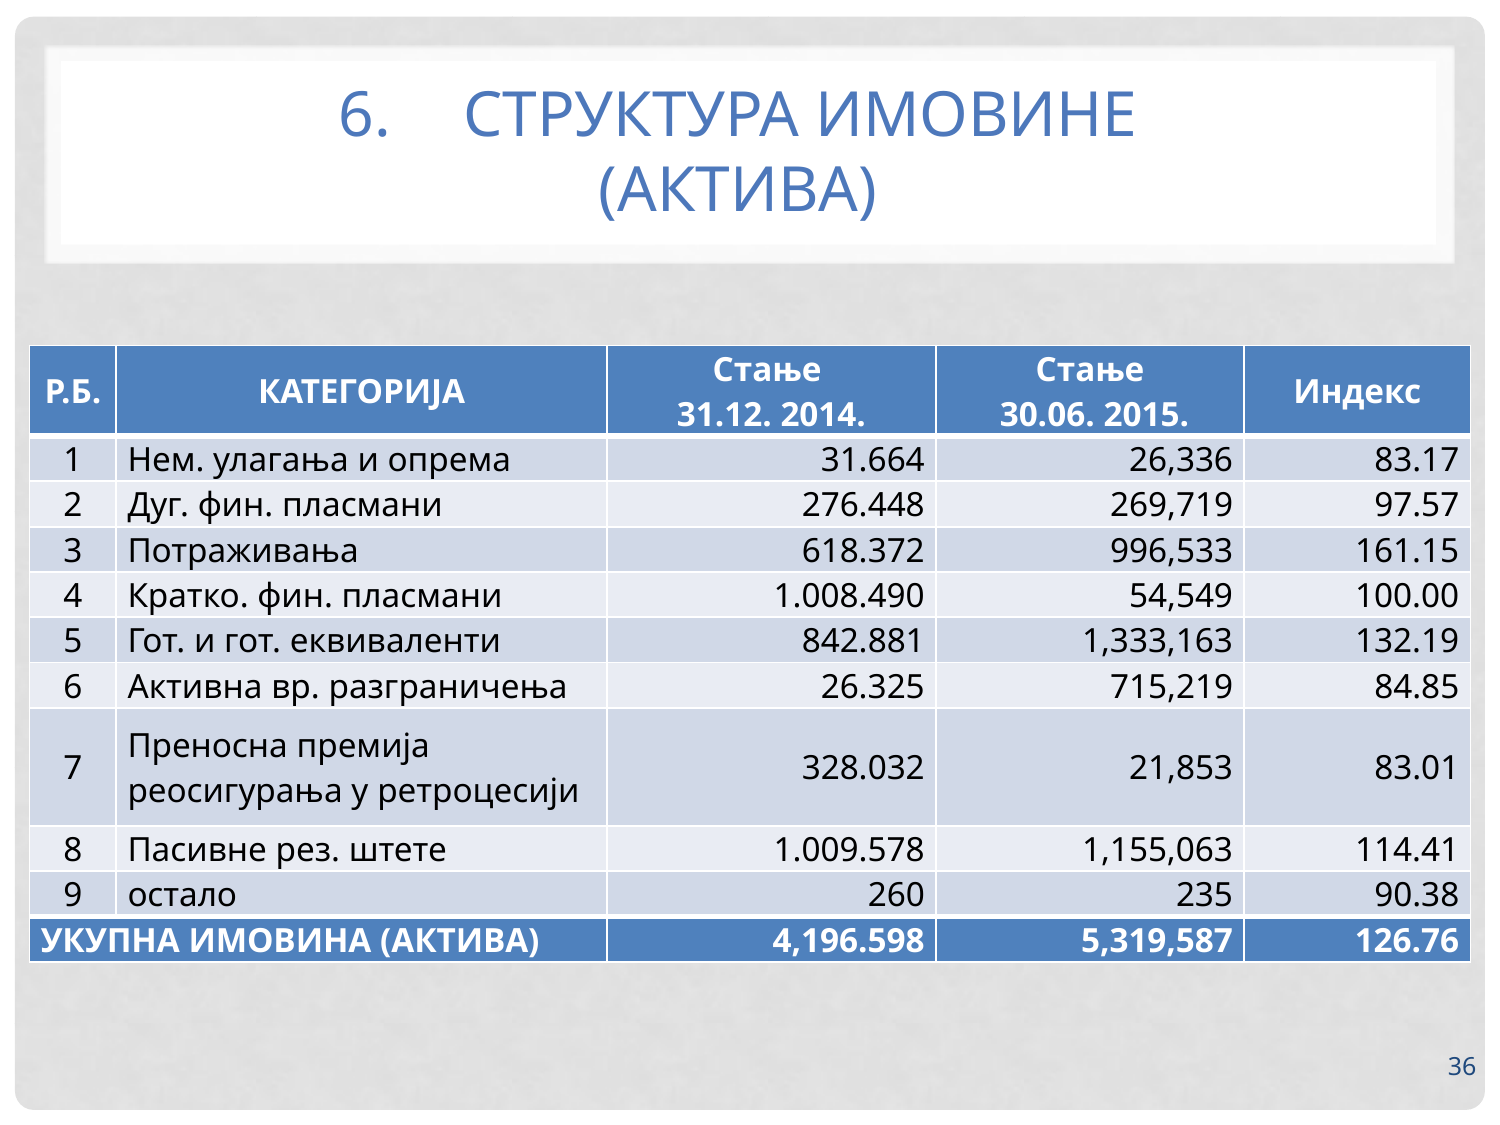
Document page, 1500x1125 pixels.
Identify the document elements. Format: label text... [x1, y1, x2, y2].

table_cell 1 [30, 439, 115, 480]
table_cell Дуг. фин. пласмани [117, 482, 606, 526]
table_cell Кратко. фин. пласмани [117, 573, 606, 616]
table_cell 5,319,587 [937, 919, 1243, 961]
table_cell 21,853 [937, 709, 1243, 825]
table_cell 90.38 [1245, 872, 1470, 914]
table_cell 97.57 [1245, 482, 1470, 526]
table_cell 6 [30, 663, 115, 707]
table_cell 132.19 [1245, 618, 1470, 662]
table_cell Преносна премија реосигурања у ретроцесији [117, 709, 606, 825]
table_cell 26.325 [608, 663, 935, 707]
table_cell 100.00 [1245, 573, 1470, 616]
table_cell 276.448 [608, 482, 935, 526]
slide_number 36 [1401, 1035, 1492, 1100]
title 6. СТРУКТУРА ИМОВИНЕ (АКТИВА) [53, 66, 1424, 232]
table_cell 31.664 [608, 439, 935, 480]
table_cell Aктивна вр. разграничења [117, 663, 606, 707]
table_cell 3 [30, 528, 115, 571]
table_cell 996,533 [937, 528, 1243, 571]
table_cell 7 [30, 709, 115, 825]
table_cell 83.01 [1245, 709, 1470, 825]
table_cell 8 [30, 827, 115, 870]
table_cell 9 [30, 872, 115, 914]
table_cell 618.372 [608, 528, 935, 571]
table_cell остало [117, 872, 606, 914]
table_header Индекс [1245, 346, 1470, 433]
table_cell 26,336 [937, 439, 1243, 480]
table_cell 715,219 [937, 663, 1243, 707]
table_header Стање 31.12. 2014. [608, 346, 935, 433]
table_cell 1,333,163 [937, 618, 1243, 662]
table_cell 114.41 [1245, 827, 1470, 870]
table_cell 842.881 [608, 618, 935, 662]
table_cell 260 [608, 872, 935, 914]
table_header Р.Б. [30, 346, 115, 433]
table_cell 1,155,063 [937, 827, 1243, 870]
table_cell Пасивне рез. штете [117, 827, 606, 870]
table_cell 5 [30, 618, 115, 662]
table_cell Нем. улагања и опрема [117, 439, 606, 480]
table_cell 1.009.578 [608, 827, 935, 870]
table_cell 1.008.490 [608, 573, 935, 616]
table_cell 84.85 [1245, 663, 1470, 707]
table_cell 269,719 [937, 482, 1243, 526]
table_cell УКУПНА ИМОВИНА (АКТИВА) [30, 919, 606, 961]
table_cell 54,549 [937, 573, 1243, 616]
table_cell 4,196.598 [608, 919, 935, 961]
table_cell Потраживања [117, 528, 606, 571]
table_header Стање 30.06. 2015. [937, 346, 1243, 433]
table_cell 161.15 [1245, 528, 1470, 571]
table_cell 328.032 [608, 709, 935, 825]
table_cell 4 [30, 573, 115, 616]
table_cell 83.17 [1245, 439, 1470, 480]
table_cell 2 [30, 482, 115, 526]
table_cell Гот. и гот. еквиваленти [117, 618, 606, 662]
table_header КАТЕГОРИЈА [117, 346, 606, 433]
table_cell 126.76 [1245, 919, 1470, 961]
table_cell 235 [937, 872, 1243, 914]
